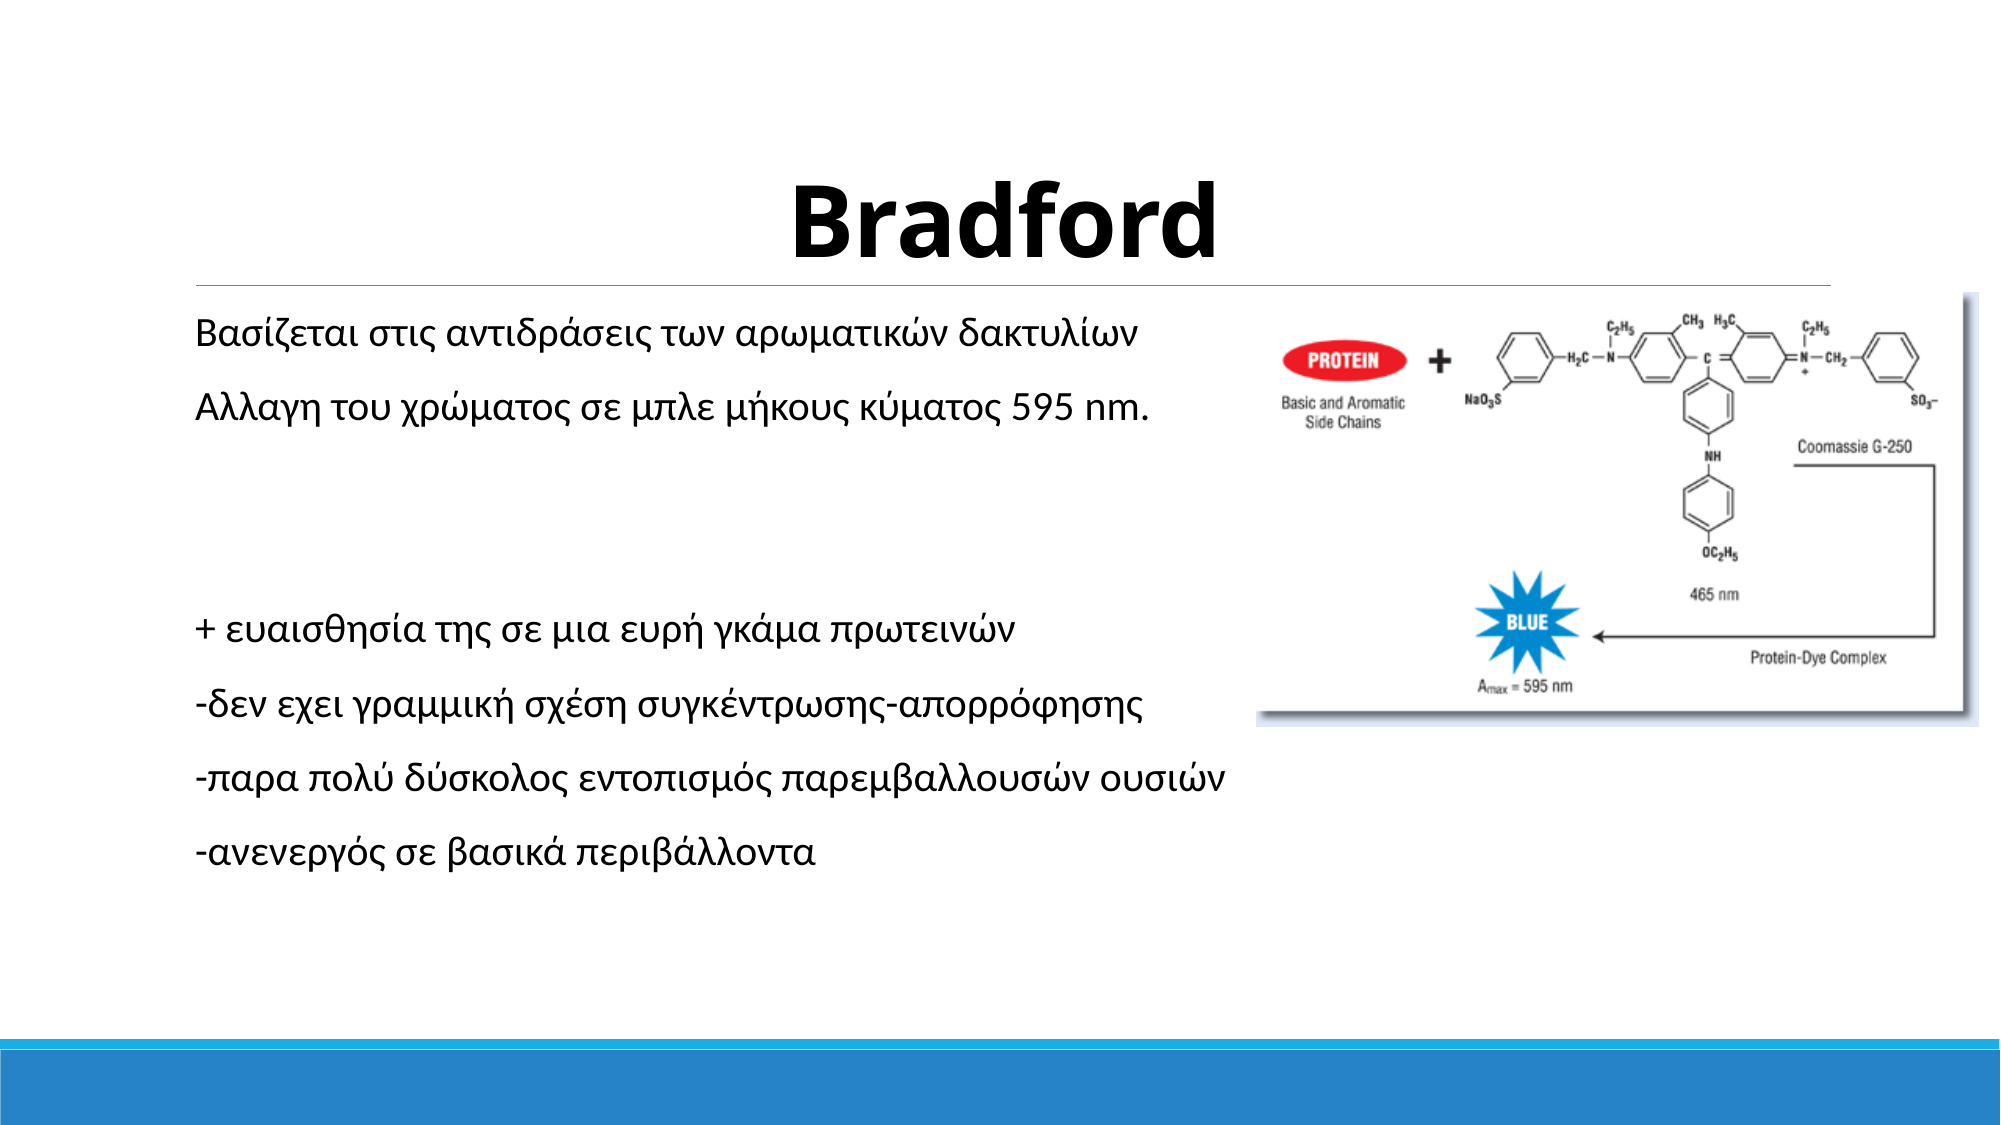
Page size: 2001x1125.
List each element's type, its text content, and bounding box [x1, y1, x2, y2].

picture [1255, 291, 1979, 728]
title Bradford [180, 47, 1830, 285]
list Βασίζεται στις αντιδράσεις των αρωματικών δακτυλίων Αλλαγη του χρώματος σε μπλε μήκους κύματος 595 nm. + ευαισθησία της σε μια ευρή γκάμα πρωτεινών -δεν εχει γραμμική σχέση συγκέντρωσης-απορρόφησης -παρα πολύ δύσκολος εντοπισμός παρεμβαλλουσών ουσιών -ανενεργός σε βασικά περιβάλλοντα [180, 302, 1830, 963]
